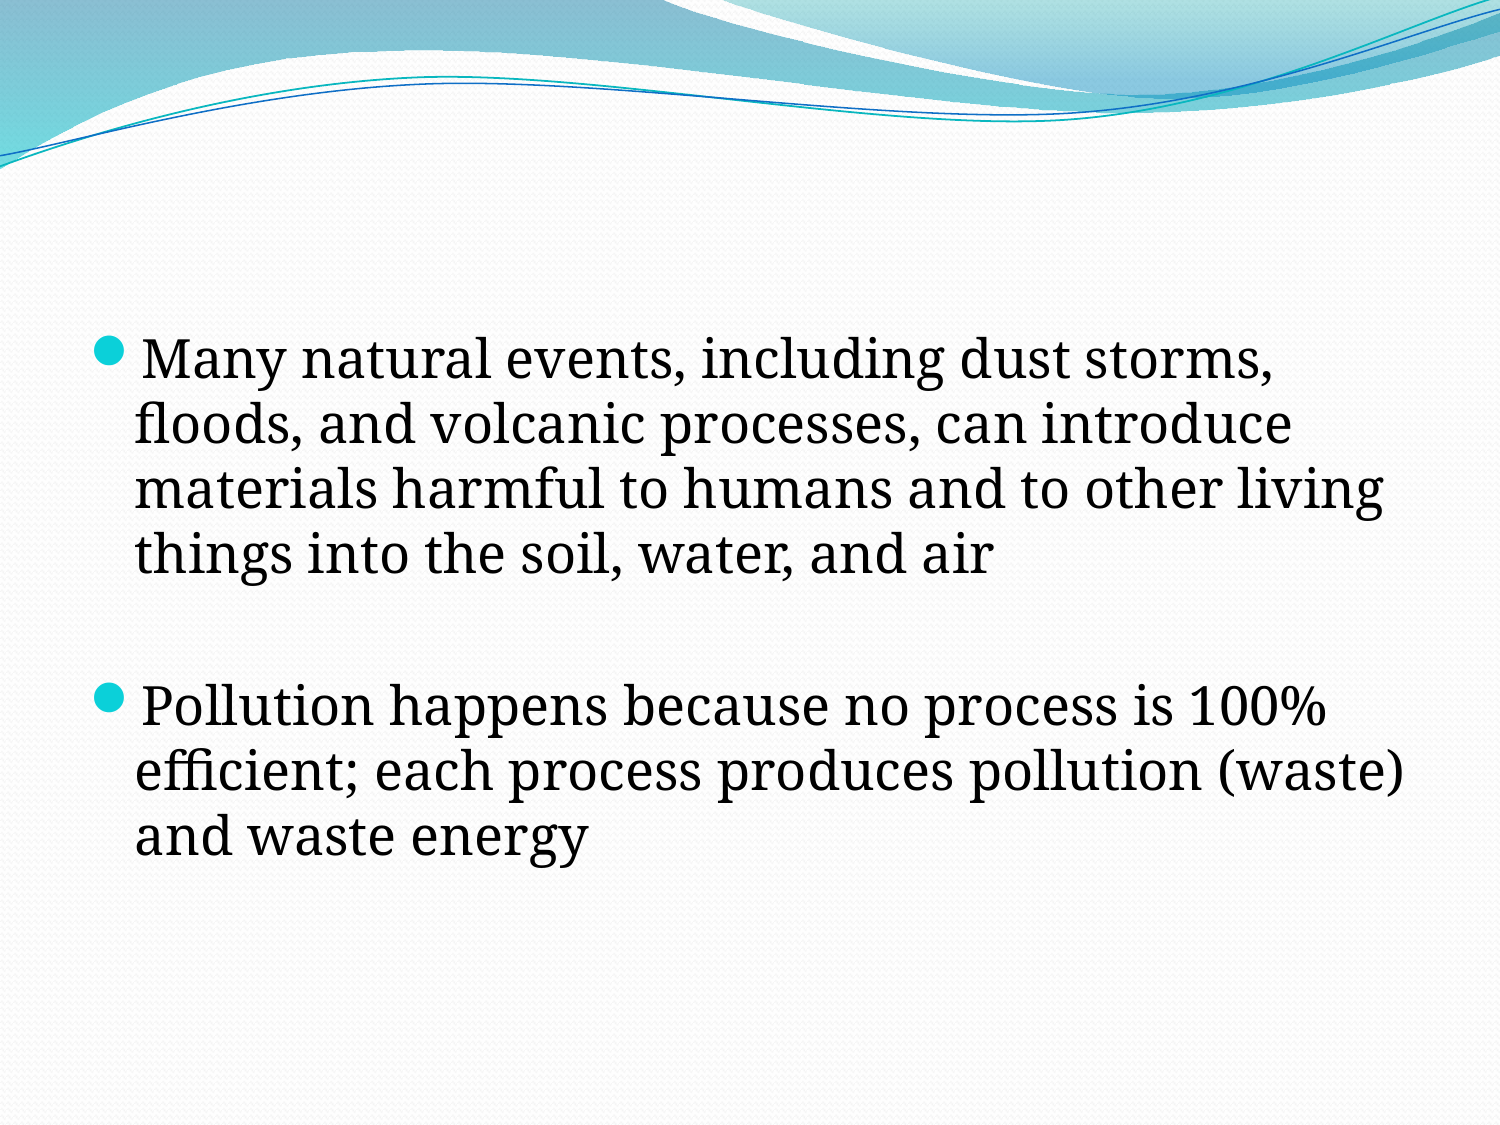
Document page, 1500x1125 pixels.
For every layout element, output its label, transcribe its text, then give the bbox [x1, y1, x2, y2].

list Many natural events, including dust storms, floods, and volcanic processes, can introduce materials harmful to humans and to other living things into the soil, water, and air Pollution happens because no process is 100% efficient; each process produces pollution (waste) and waste energy [75, 317, 1425, 1038]
